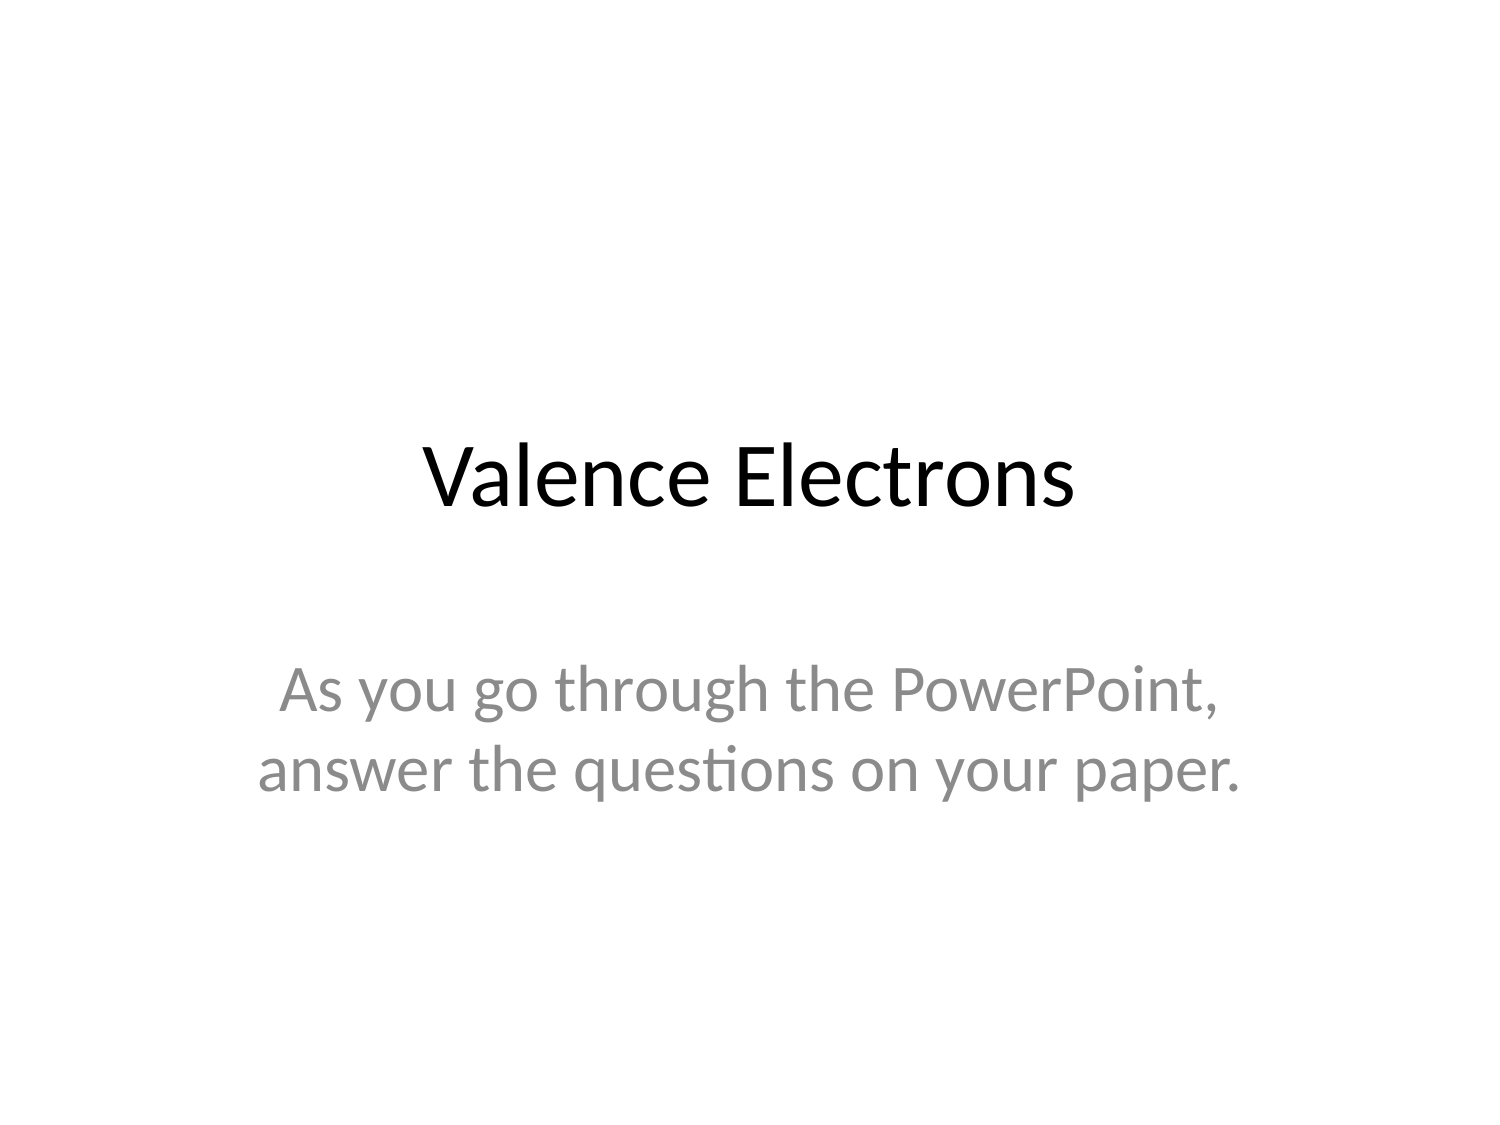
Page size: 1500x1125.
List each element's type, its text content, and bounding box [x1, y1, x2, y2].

subtitle As you go through the PowerPoint, answer the questions on your paper. [225, 637, 1275, 925]
title Valence Electrons [112, 349, 1388, 591]
